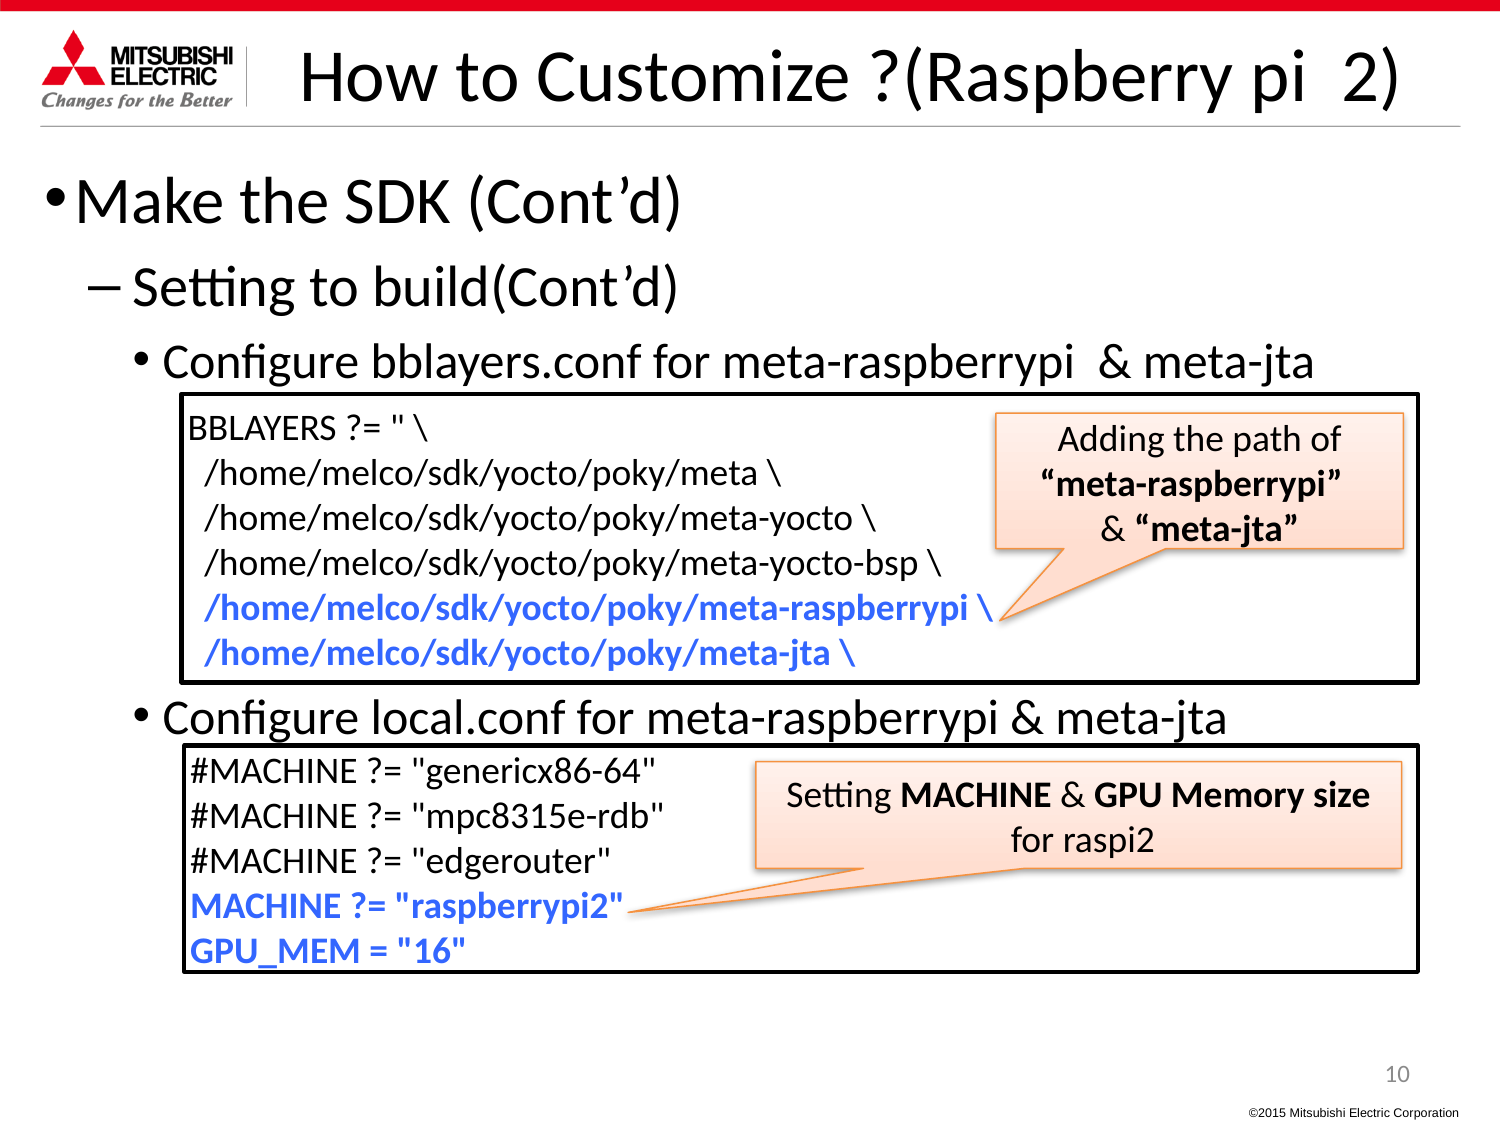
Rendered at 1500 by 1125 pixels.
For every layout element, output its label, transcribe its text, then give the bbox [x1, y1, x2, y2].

text_box #MACHINE ?= "genericx86-64" #MACHINE ?= "mpc8315e-rdb" #MACHINE ?= "edgerouter" MACHINE ?= "raspberrypi2" GPU_MEM = "16" [182, 743, 1420, 974]
list Make the SDK (Cont’d) Setting to build(Cont’d) Configure bblayers.conf for meta-raspberrypi & meta-jta Configure local.conf for meta-raspberrypi & meta-jta [29, 149, 1483, 1035]
slide_number 10 [1074, 1042, 1425, 1103]
text_box BBLAYERS ?= " \ /home/melco/sdk/yocto/poky/meta \ /home/melco/sdk/yocto/poky/meta-yocto \ /home/melco/sdk/yocto/poky/meta-yocto-bsp \ /home/melco/sdk/yocto/poky/meta-raspberrypi \ /home/melco/sdk/yocto/poky/meta-jta \ [179, 392, 1420, 685]
text_box Setting MACHINE & GPU Memory size for raspi2 [627, 760, 1403, 914]
picture [0, 0, 1500, 1125]
title How to Customize ?(Raspberry pi 2) [242, 30, 1461, 112]
text_box Adding the path of “meta-raspberrypi” & “meta-jta” [995, 412, 1405, 622]
